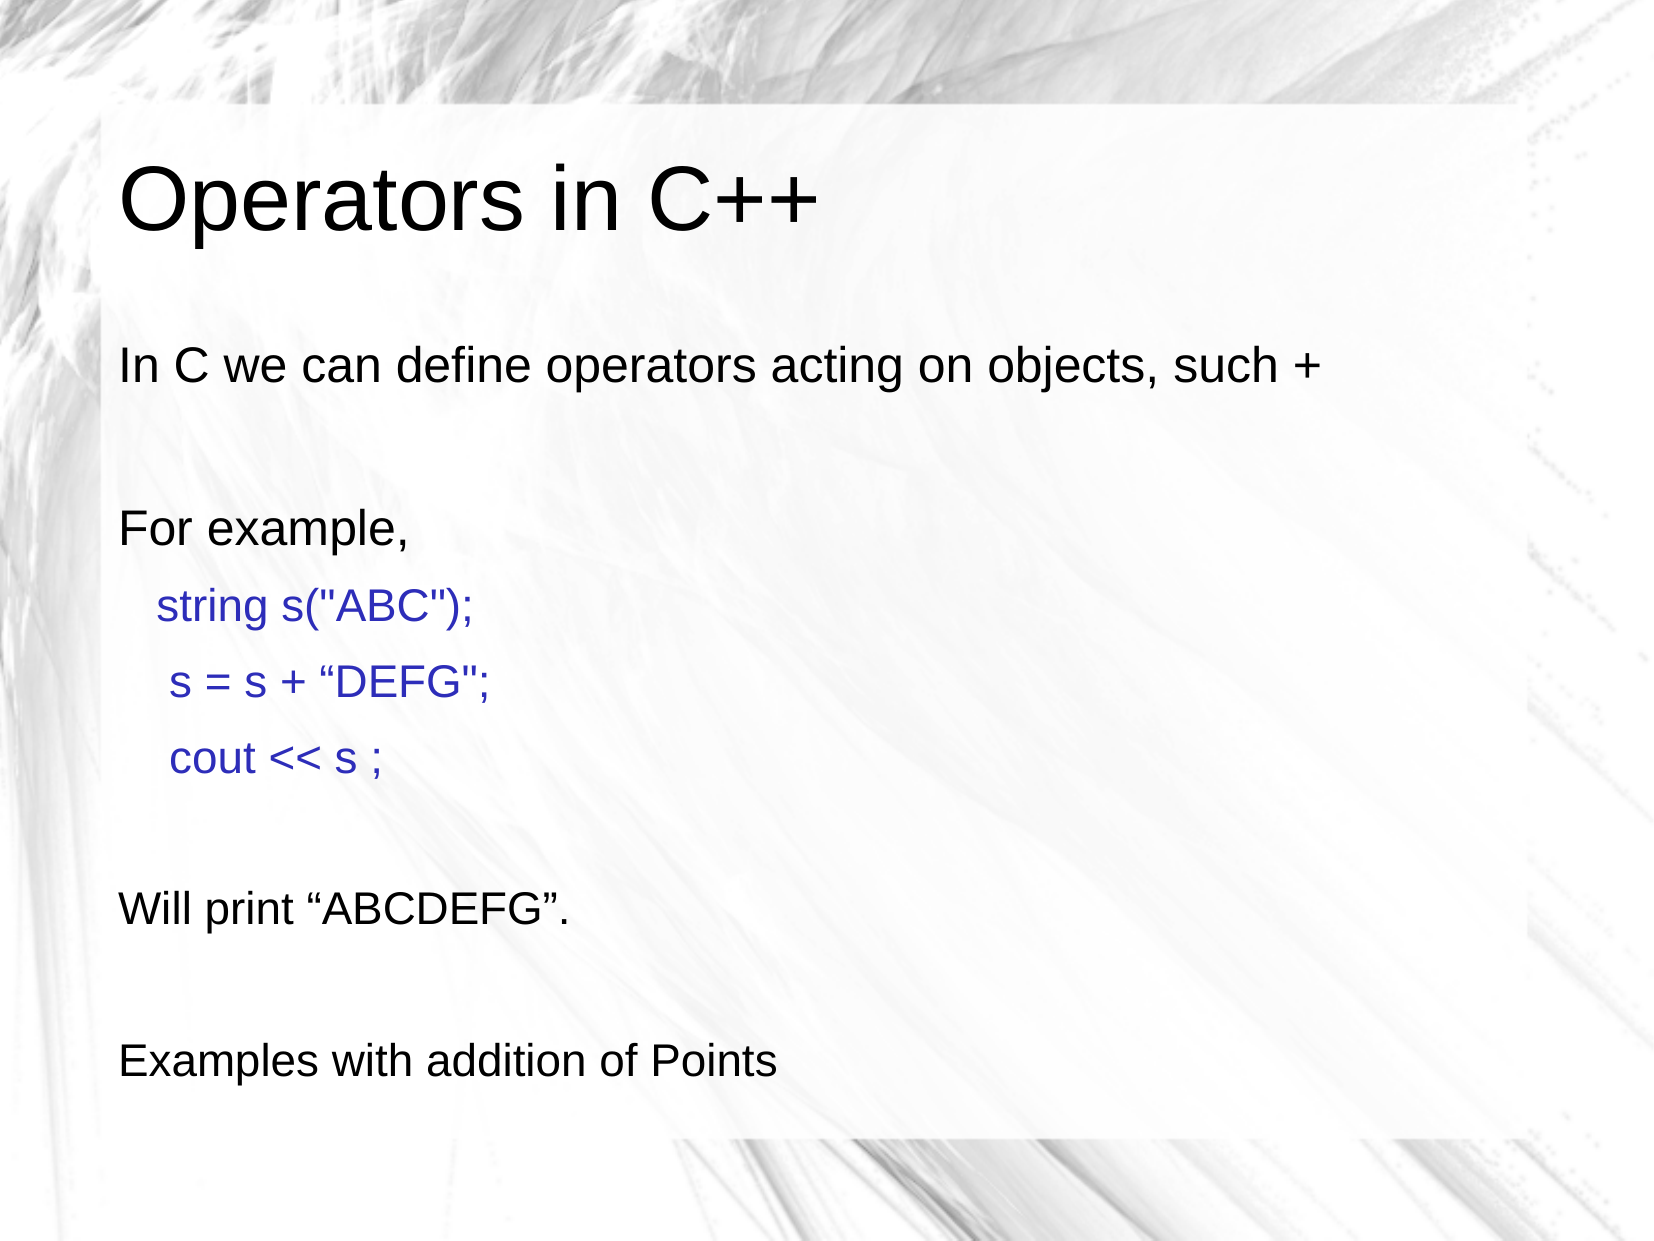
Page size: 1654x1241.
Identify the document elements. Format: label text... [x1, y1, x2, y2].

picture [0, 0, 1654, 1241]
list In C we can define operators acting on objects, such + For example, string s("ABC"); s = s + “DEFG"; cout << s ; Will print “ABCDEFG”. Examples with addition of Points [118, 319, 1571, 1109]
title Operators in C++ [118, 93, 1506, 299]
